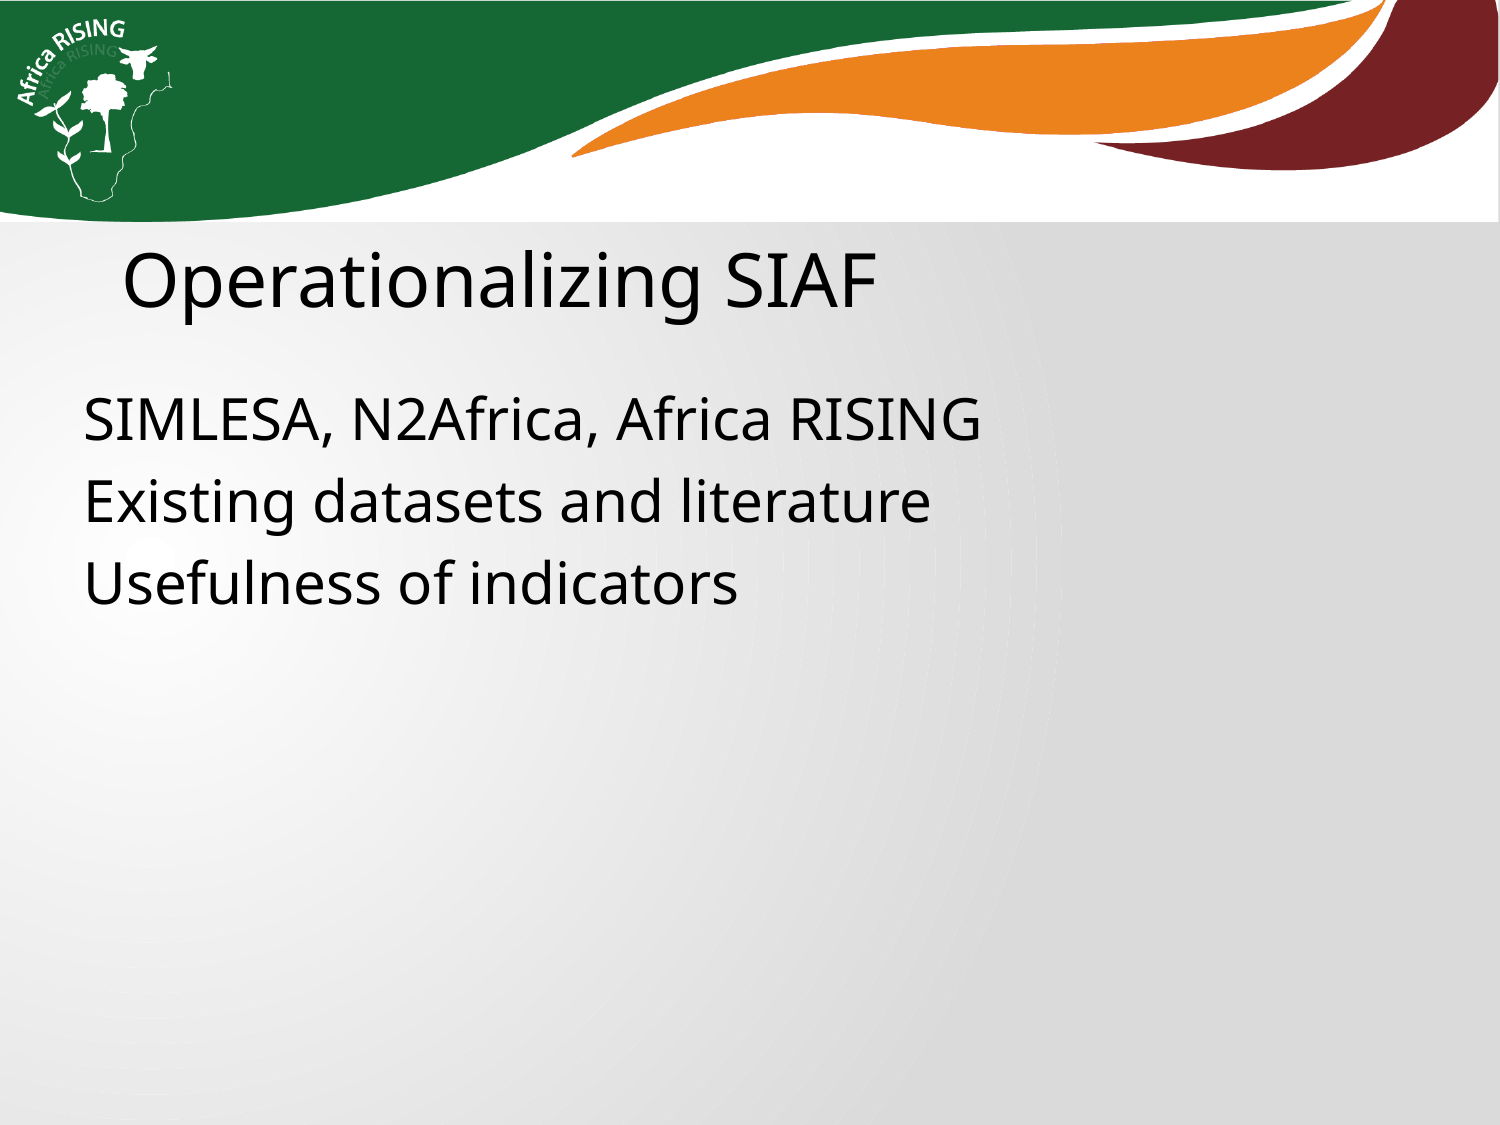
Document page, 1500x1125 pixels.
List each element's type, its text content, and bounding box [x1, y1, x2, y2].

list SIMLESA, N2Africa, Africa RISING Existing datasets and literature Usefulness of indicators [50, 375, 1471, 650]
picture [0, 0, 1499, 222]
list Operationalizing SIAF [87, 224, 1363, 363]
